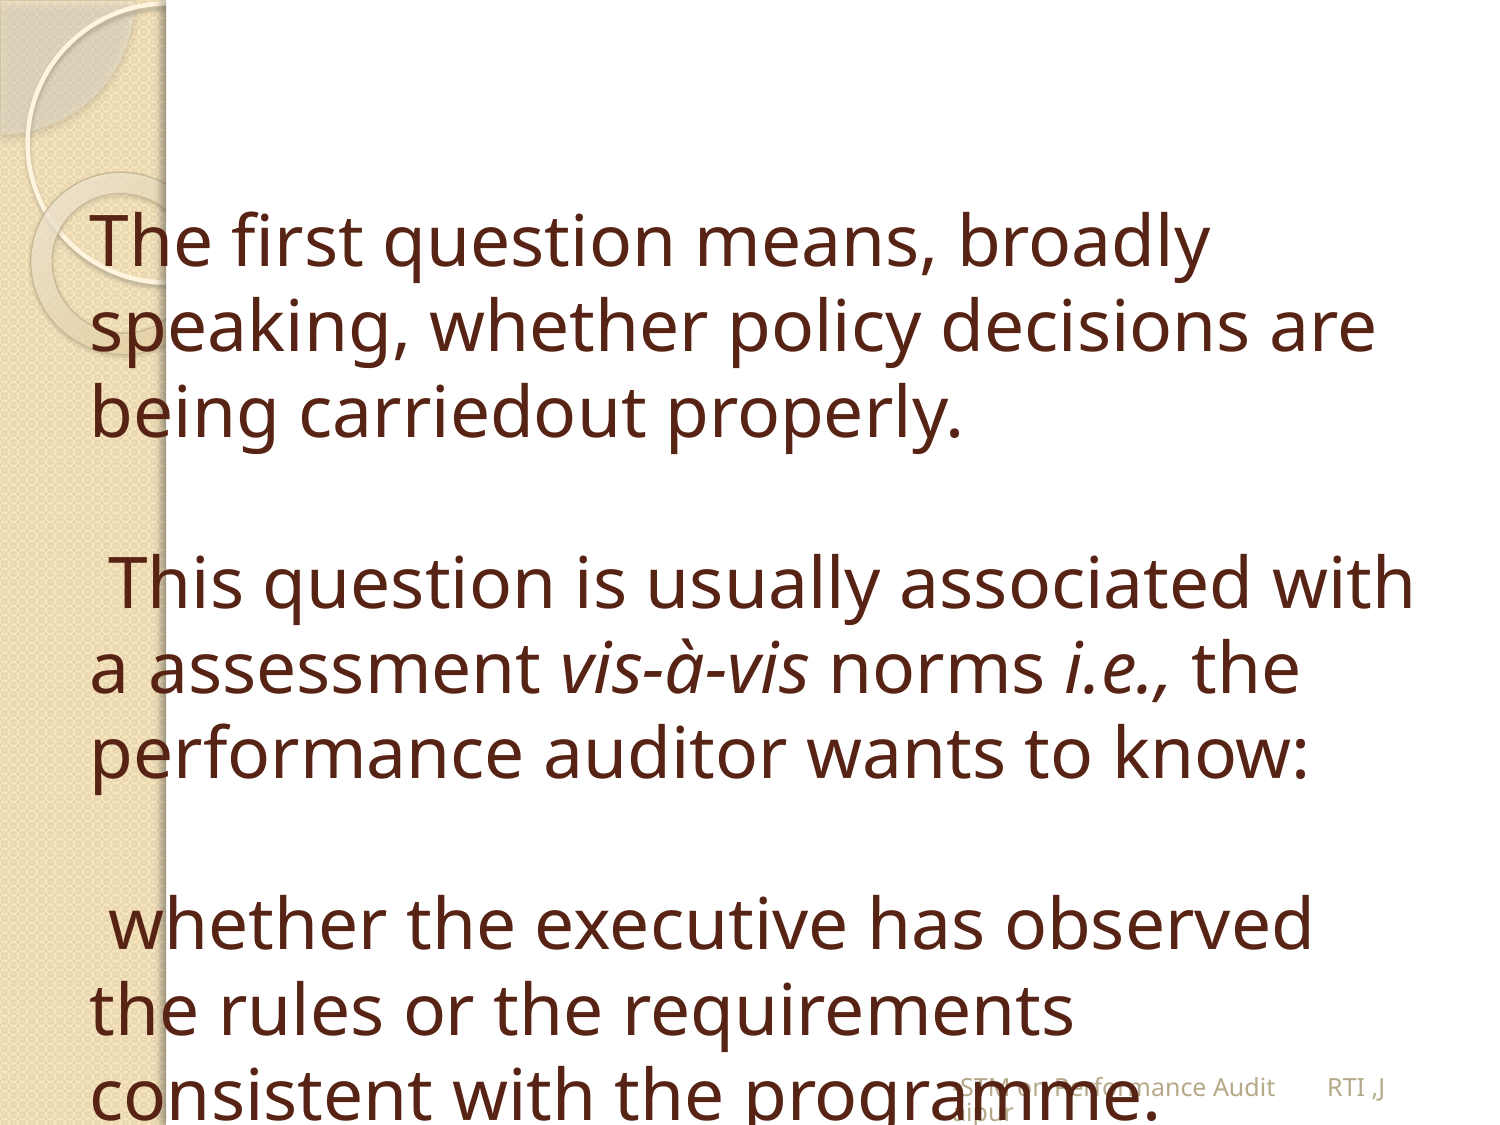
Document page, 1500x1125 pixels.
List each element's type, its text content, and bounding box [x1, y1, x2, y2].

footer -STM on Performance Audit RTI ,Jaipur [937, 1034, 1413, 1113]
title The first question means, broadly speaking, whether policy decisions are being carriedout properly. This question is usually associated with a assessment vis-à-vis norms i.e., the performance auditor wants to know: whether the executive has observed the rules or the requirements consistent with the programme. [75, 162, 1438, 1125]
